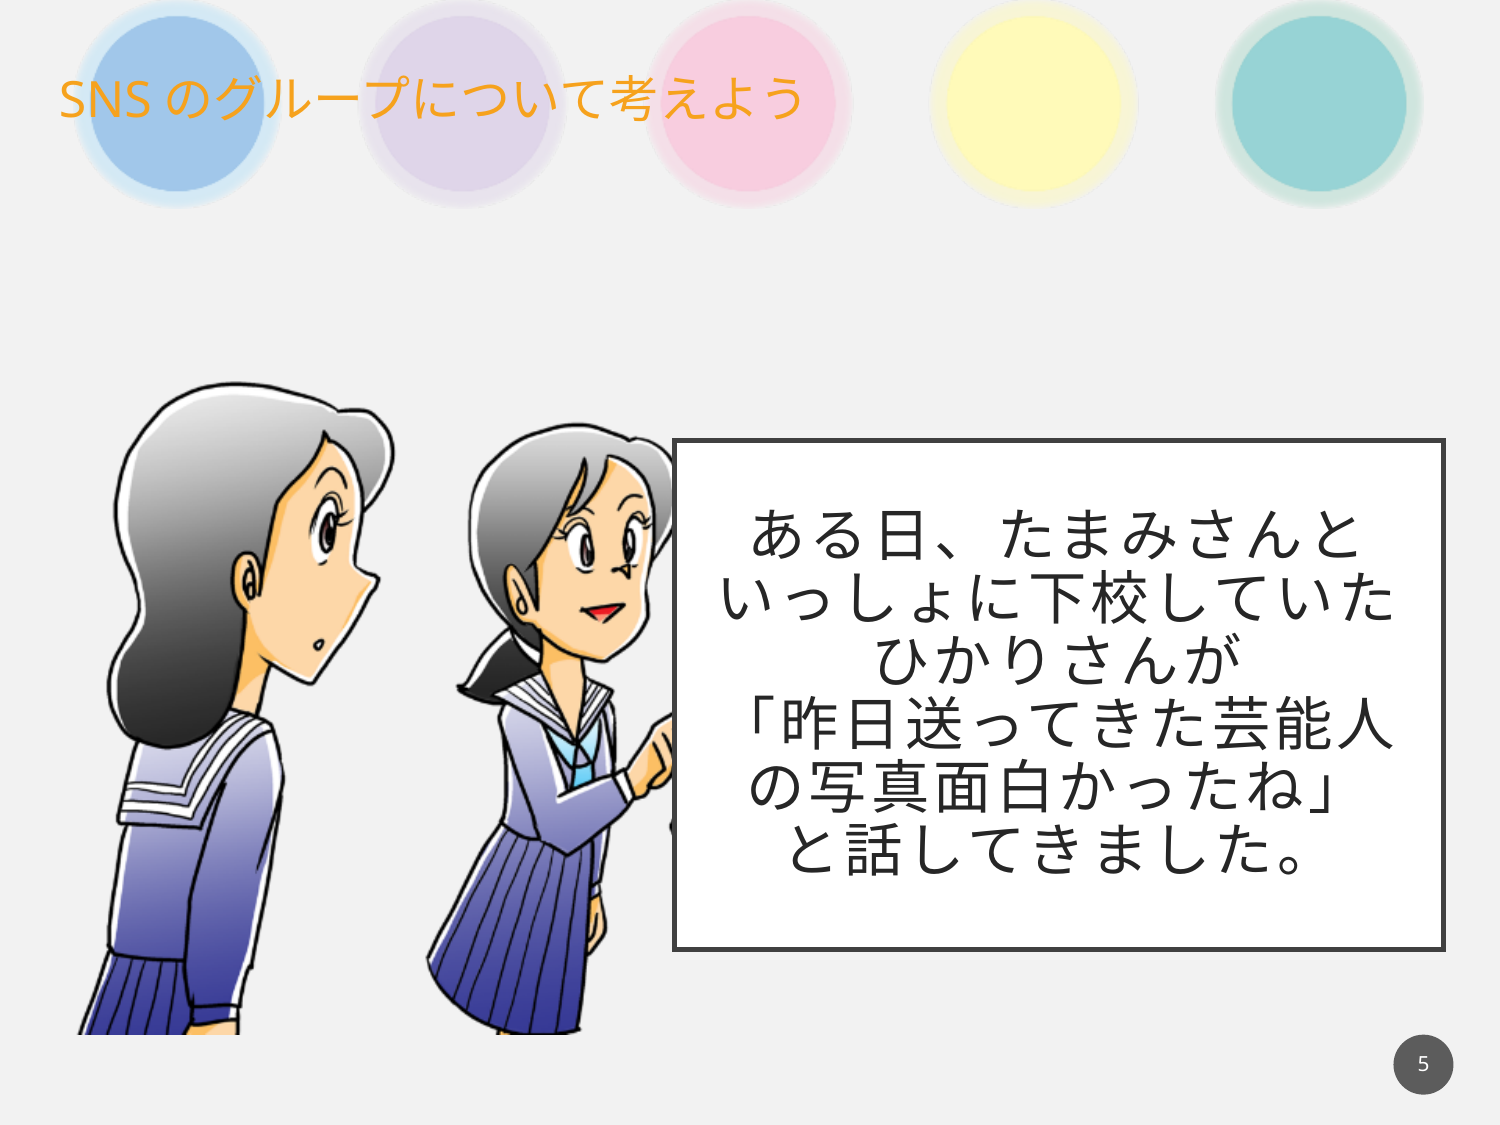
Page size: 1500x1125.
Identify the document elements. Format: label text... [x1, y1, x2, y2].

picture [60, 355, 673, 1035]
slide_number 5 [1393, 1034, 1454, 1095]
title ある日、たまみさんといっしょに下校していたひかりさんが 「昨日送ってきた芸能人の写真面白かったね」 と話してきました。 [673, 438, 1446, 952]
picture [73, 0, 1424, 209]
picture [73, 102, 79, 113]
